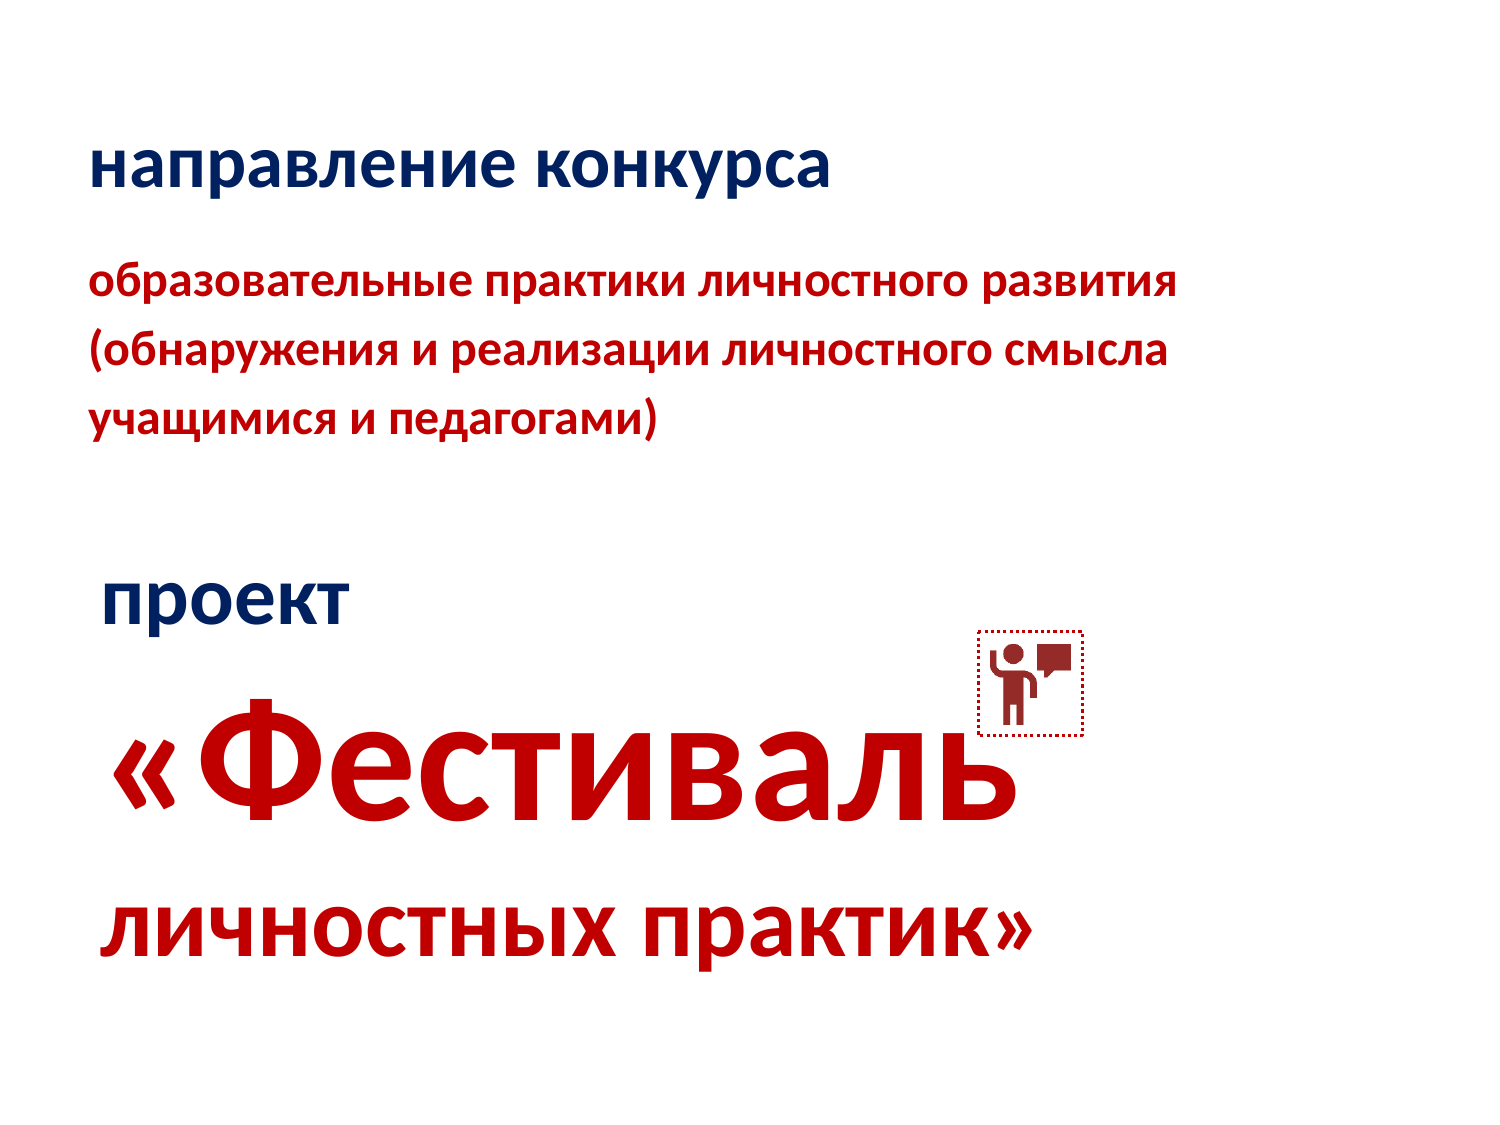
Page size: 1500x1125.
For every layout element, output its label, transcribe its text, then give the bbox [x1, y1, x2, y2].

text_box проект «Фестиваль личностных практик» [100, 530, 1376, 988]
picture [979, 633, 1081, 735]
title направление конкурса образовательные практики личностного развития (обнаружения и реализации личностного смысла учащимися и педагогами) [88, 78, 1495, 536]
